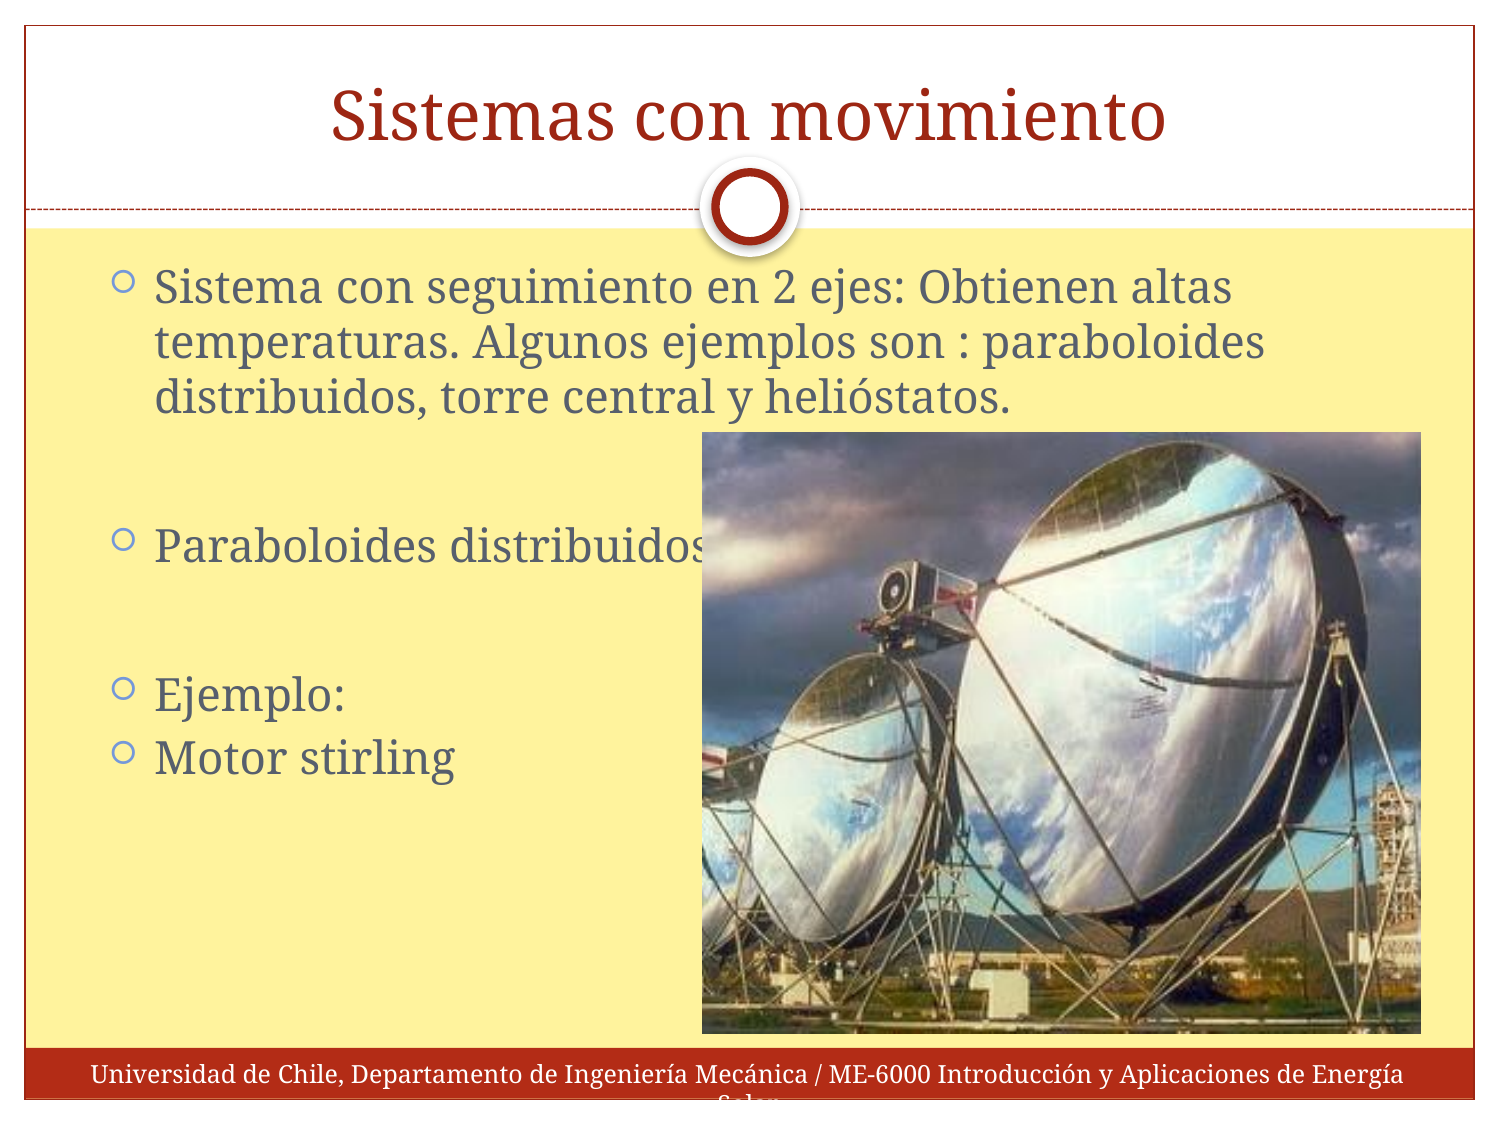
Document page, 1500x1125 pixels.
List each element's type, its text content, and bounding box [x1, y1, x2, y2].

footer Universidad de Chile, Departamento de Ingeniería Mecánica / ME-6000 Introducción y Aplicaciones de Energía Solar [50, 1051, 1447, 1112]
list Sistema con seguimiento en 2 ejes: Obtienen altas temperaturas. Algunos ejemplos son : paraboloides distribuidos, torre central y helióstatos. Paraboloides distribuidos: Ejemplo: Motor stirling [49, 250, 1445, 1001]
picture [702, 432, 1421, 1035]
title Sistemas con movimiento [49, 37, 1450, 162]
